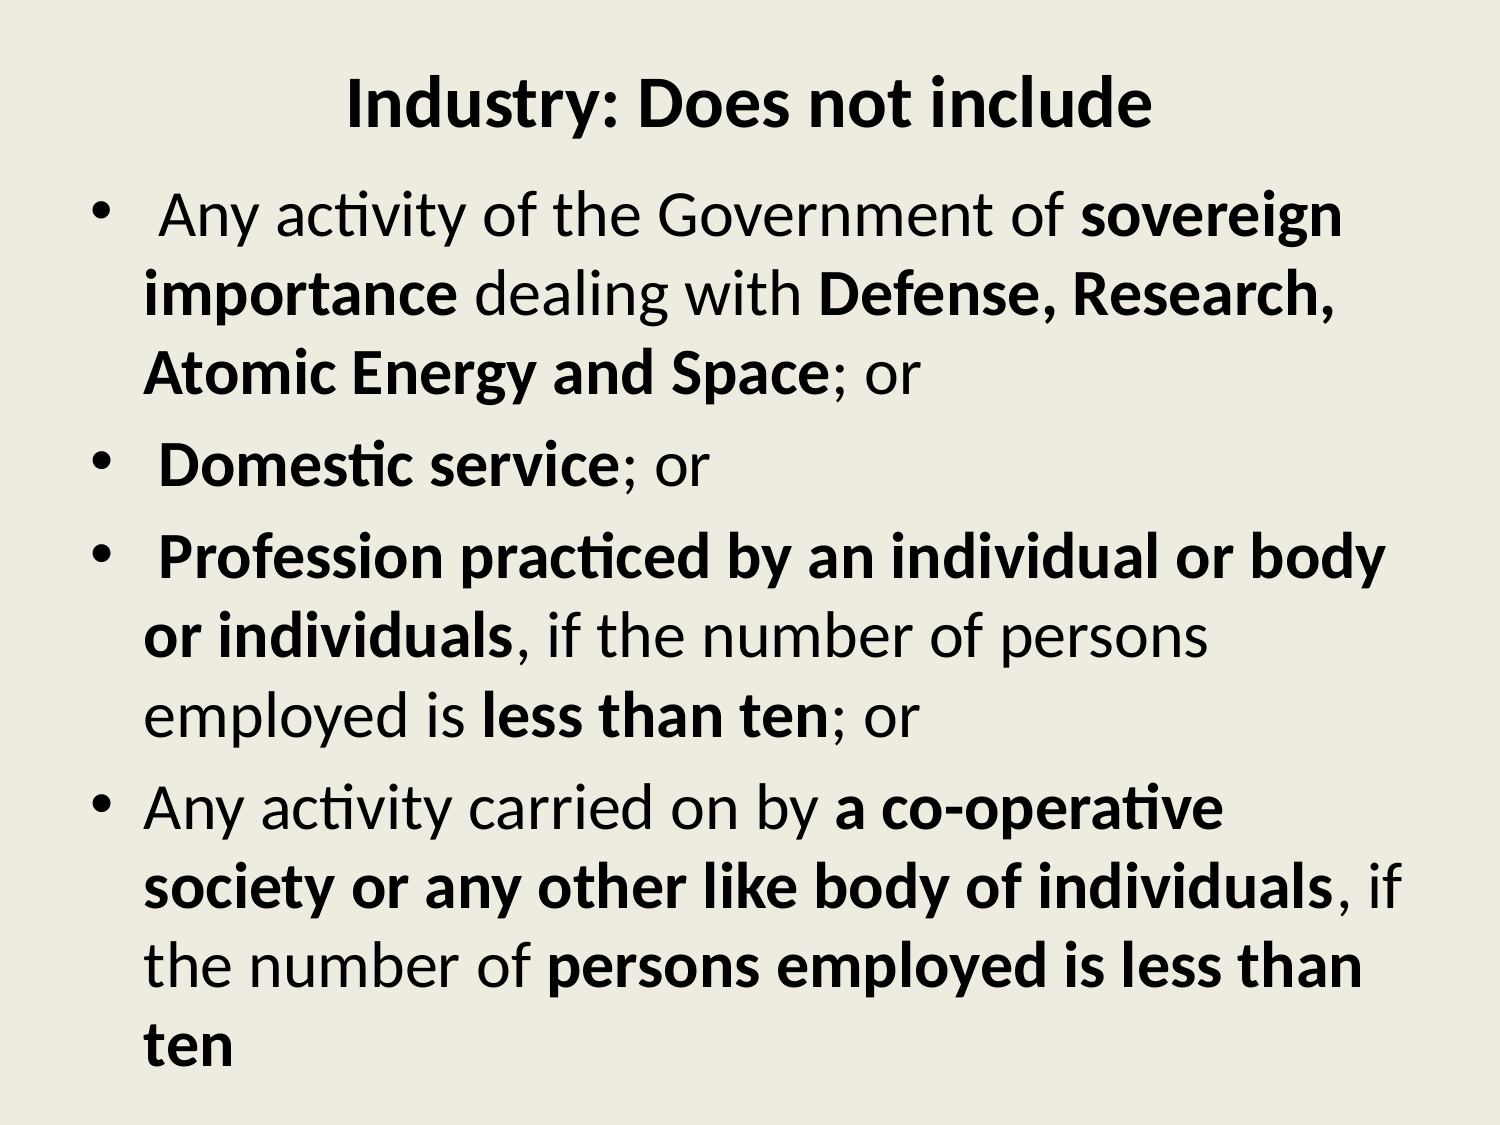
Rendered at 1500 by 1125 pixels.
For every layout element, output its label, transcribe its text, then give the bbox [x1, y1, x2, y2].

list Any activity of the Government of sovereign importance dealing with Defense, Research, Atomic Energy and Space; or Domestic service; or Profession practiced by an individual or body or individuals, if the number of persons employed is less than ten; or Any activity carried on by a co-operative society or any other like body of individuals, if the number of persons employed is less than ten [75, 162, 1425, 1088]
title Industry: Does not include [75, 45, 1425, 150]
